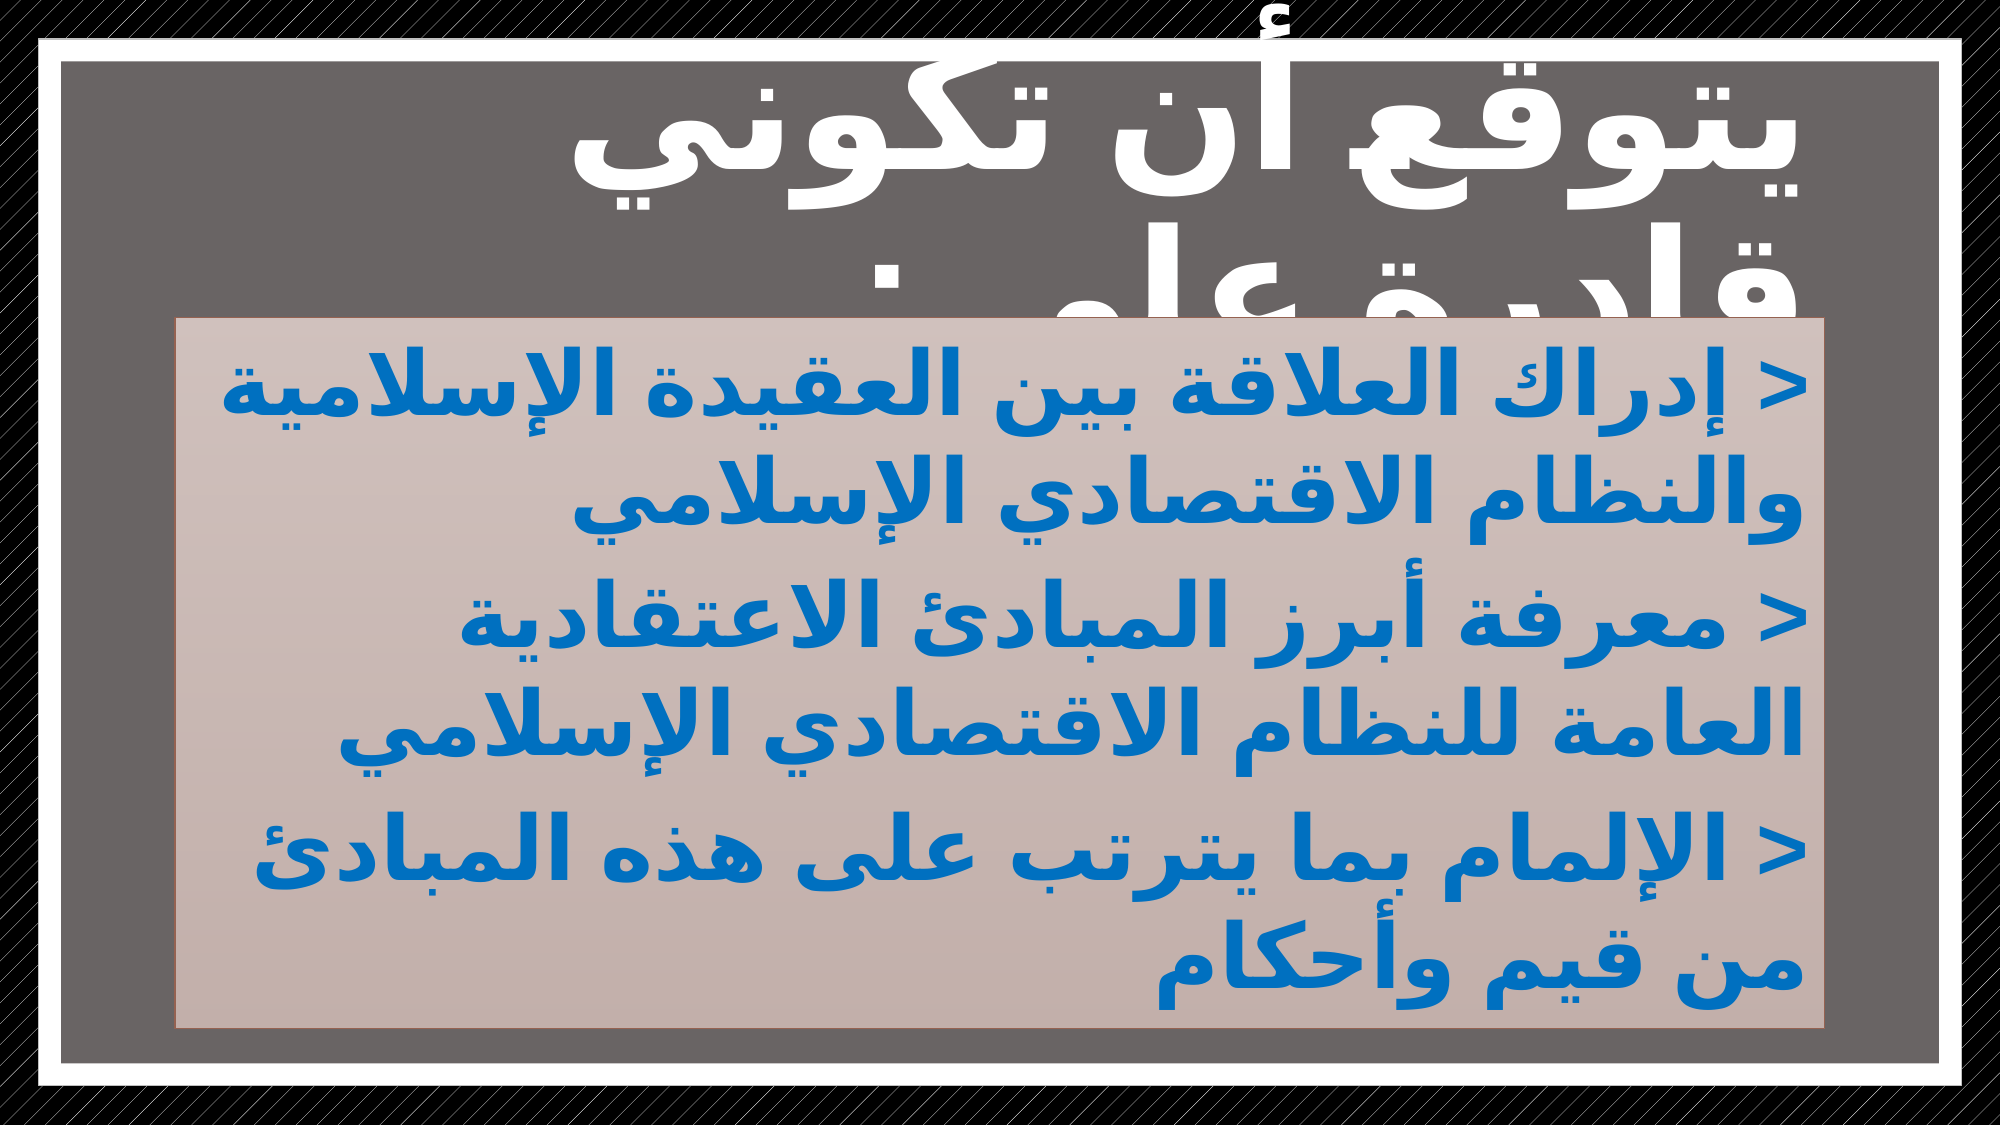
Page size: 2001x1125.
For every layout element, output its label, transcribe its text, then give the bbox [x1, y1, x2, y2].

list < إدراك العلاقة بين العقيدة الإسلامية والنظام الاقتصادي الإسلامي < معرفة أبرز المبادئ الاعتقادية العامة للنظام الاقتصادي الإسلامي < الإلمام بما يترتب على هذه المبادئ من قيم وأحكام [174, 317, 1825, 1029]
title يتوقع أن تكوني قادرة على : [174, 92, 1825, 317]
